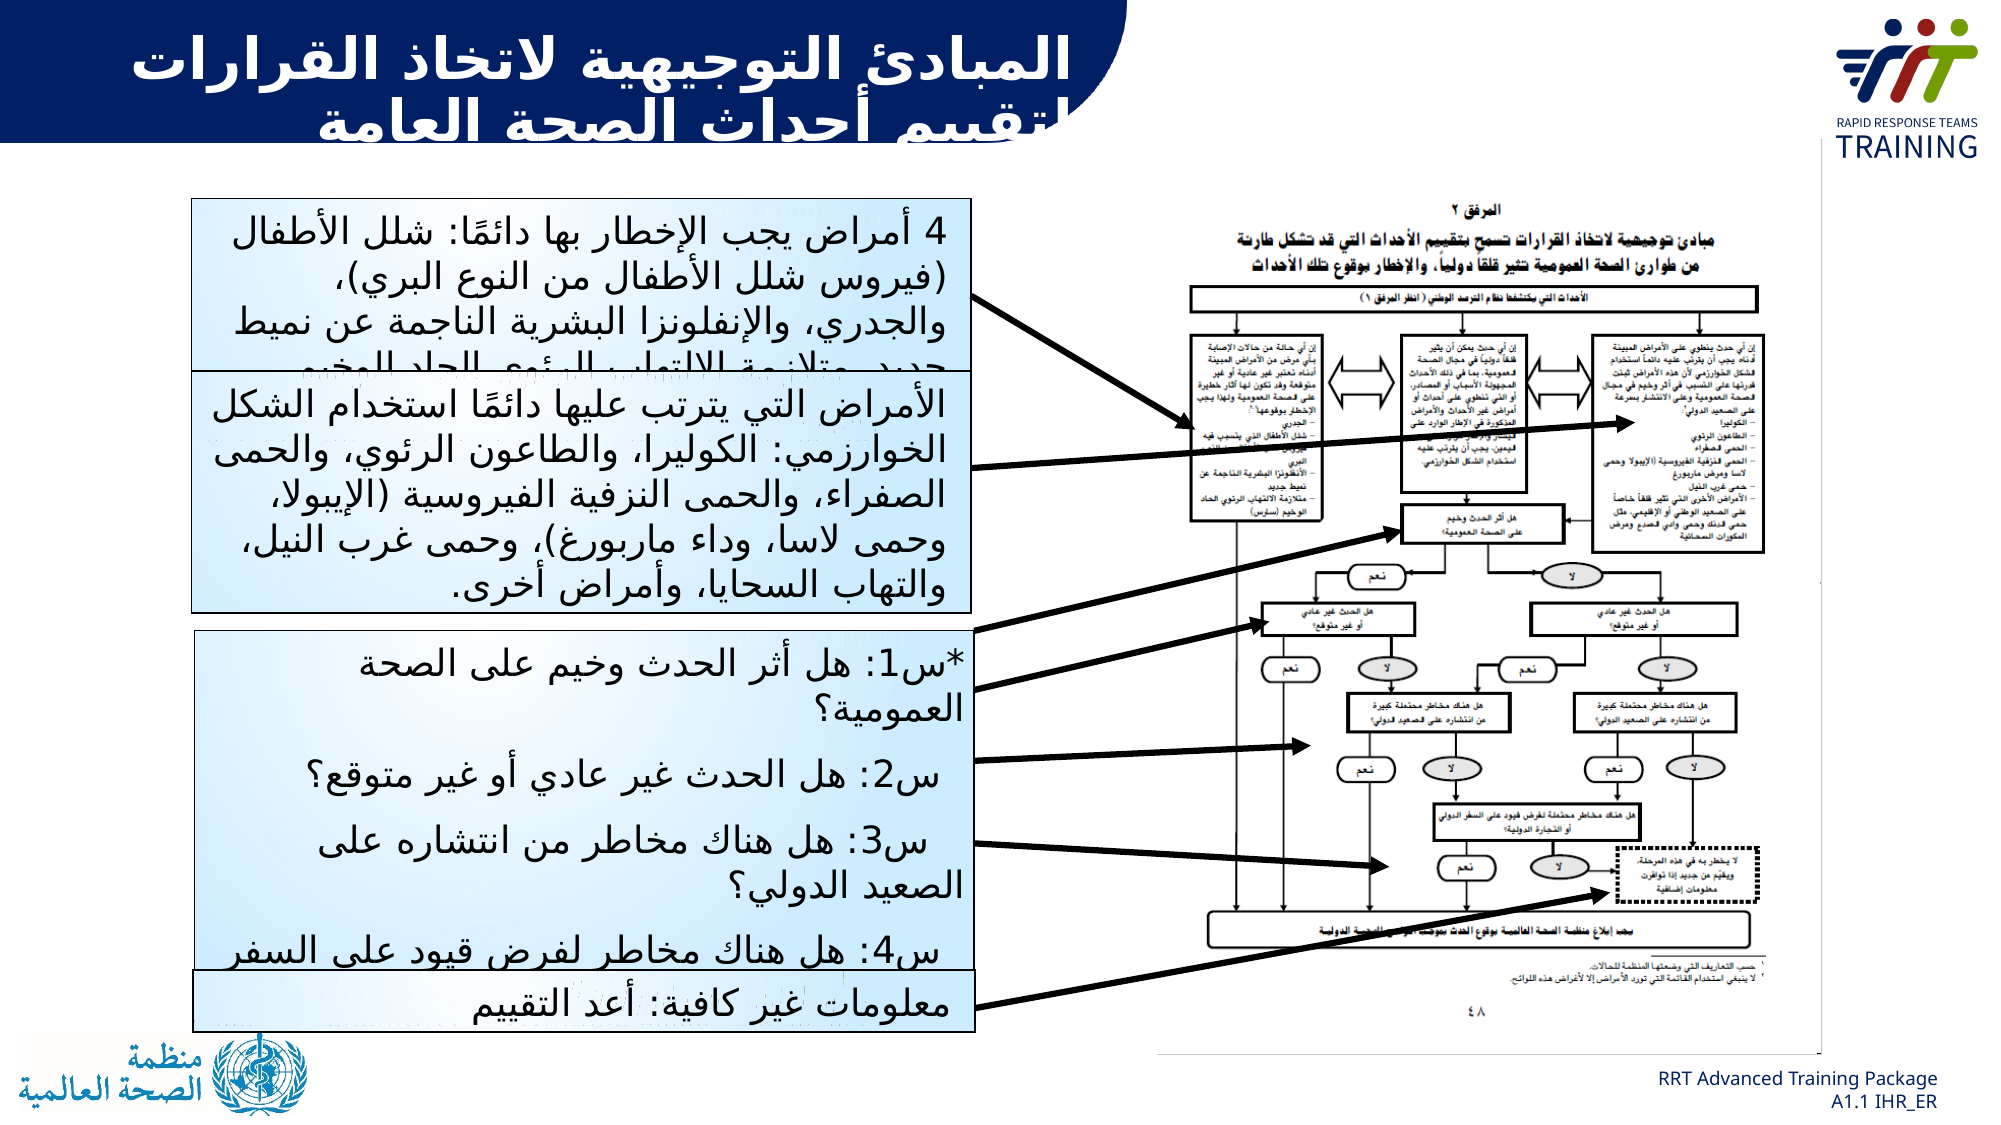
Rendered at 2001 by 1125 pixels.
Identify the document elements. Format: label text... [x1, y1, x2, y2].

picture [19, 1032, 307, 1116]
picture [0, 0, 1127, 143]
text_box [194, 530, 1404, 892]
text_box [192, 892, 1611, 1033]
title المبادئ التوجيهية لاتخاذ القرارات لتقييم أحداث الصحة العامة [0, 21, 1089, 156]
picture [1835, 19, 1978, 167]
picture [1157, 139, 1823, 1056]
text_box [191, 198, 1196, 370]
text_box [191, 370, 1636, 571]
